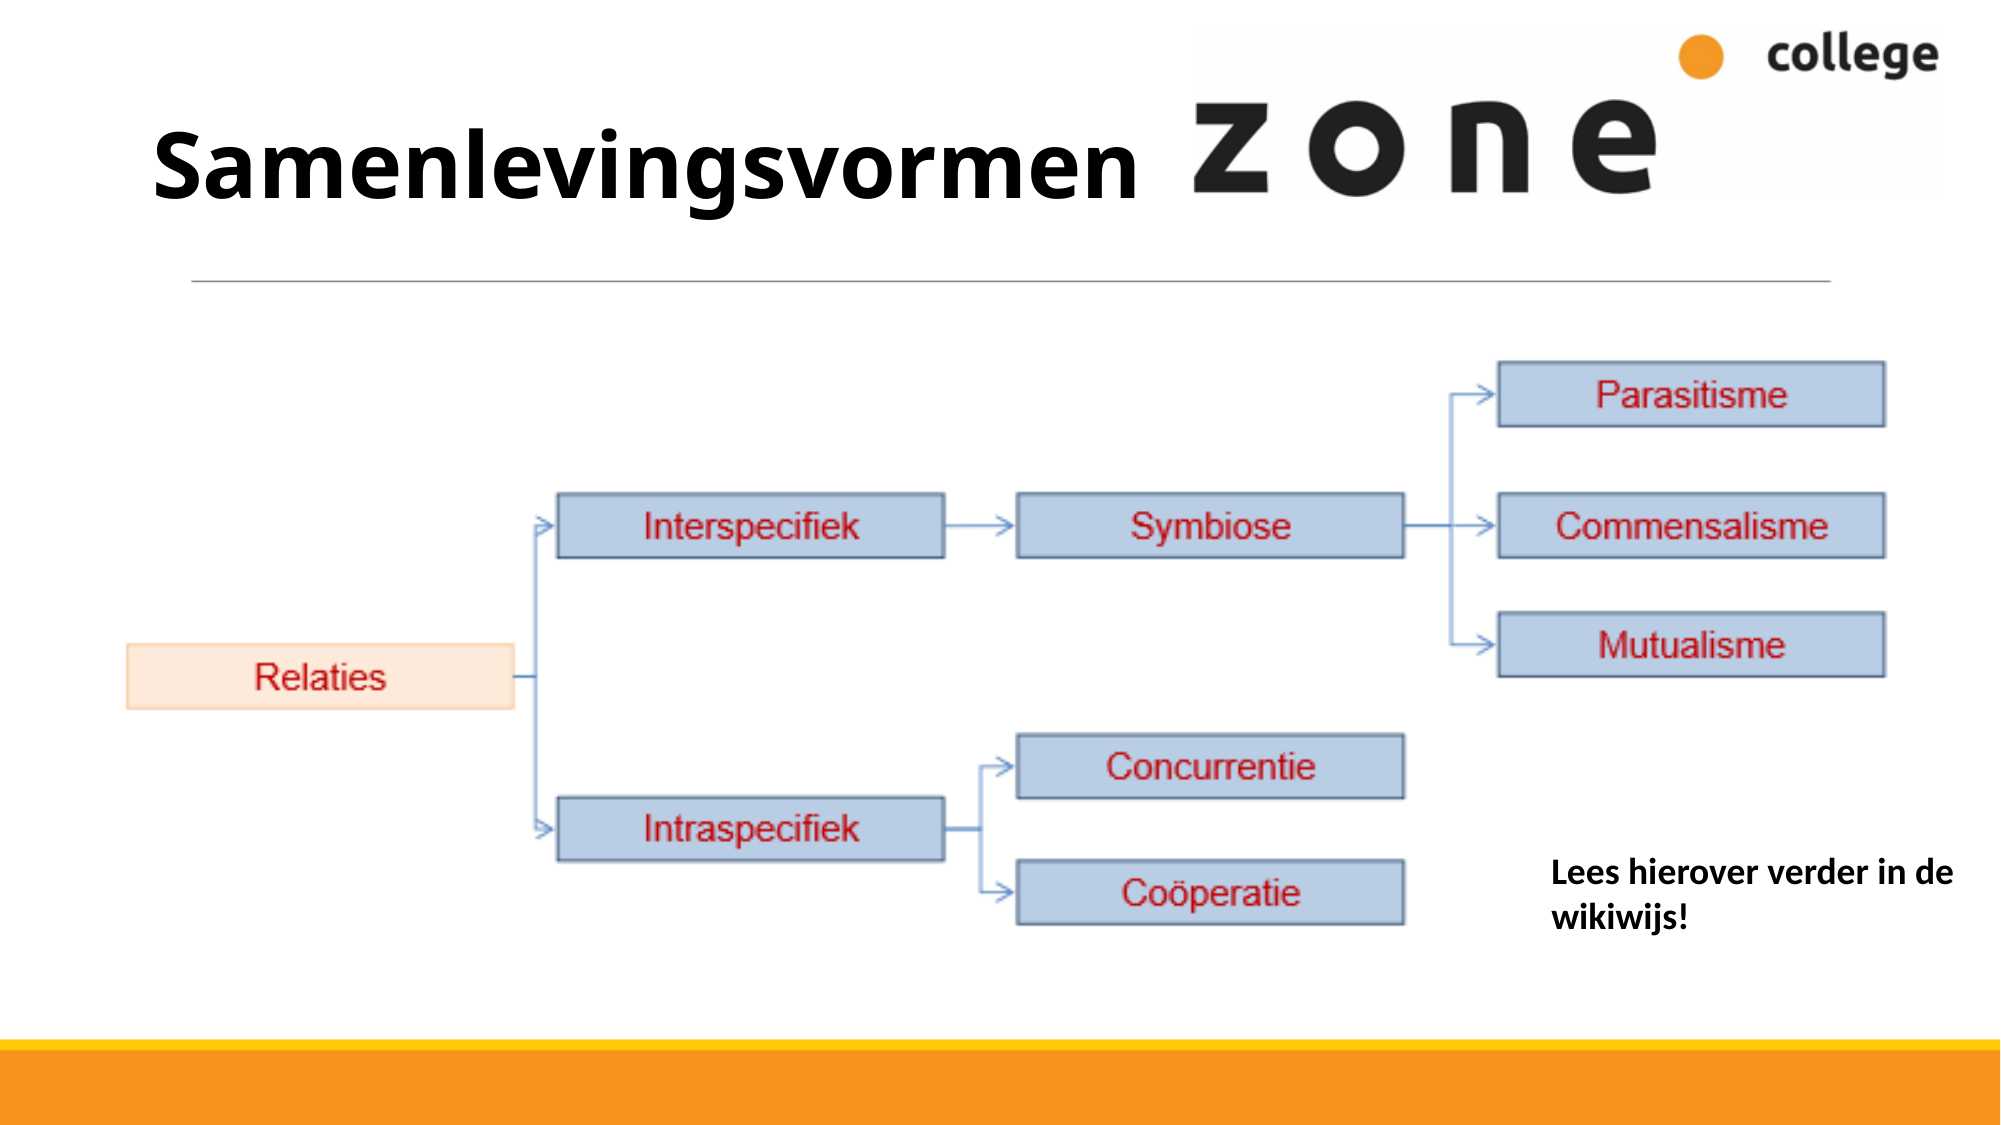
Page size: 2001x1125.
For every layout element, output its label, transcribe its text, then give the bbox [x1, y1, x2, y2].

picture [0, 0, 2001, 1125]
title Samenlevingsvormen [137, 59, 1863, 278]
text_box Lees hierover verder in de wikiwijs! [1920, 839, 1980, 945]
